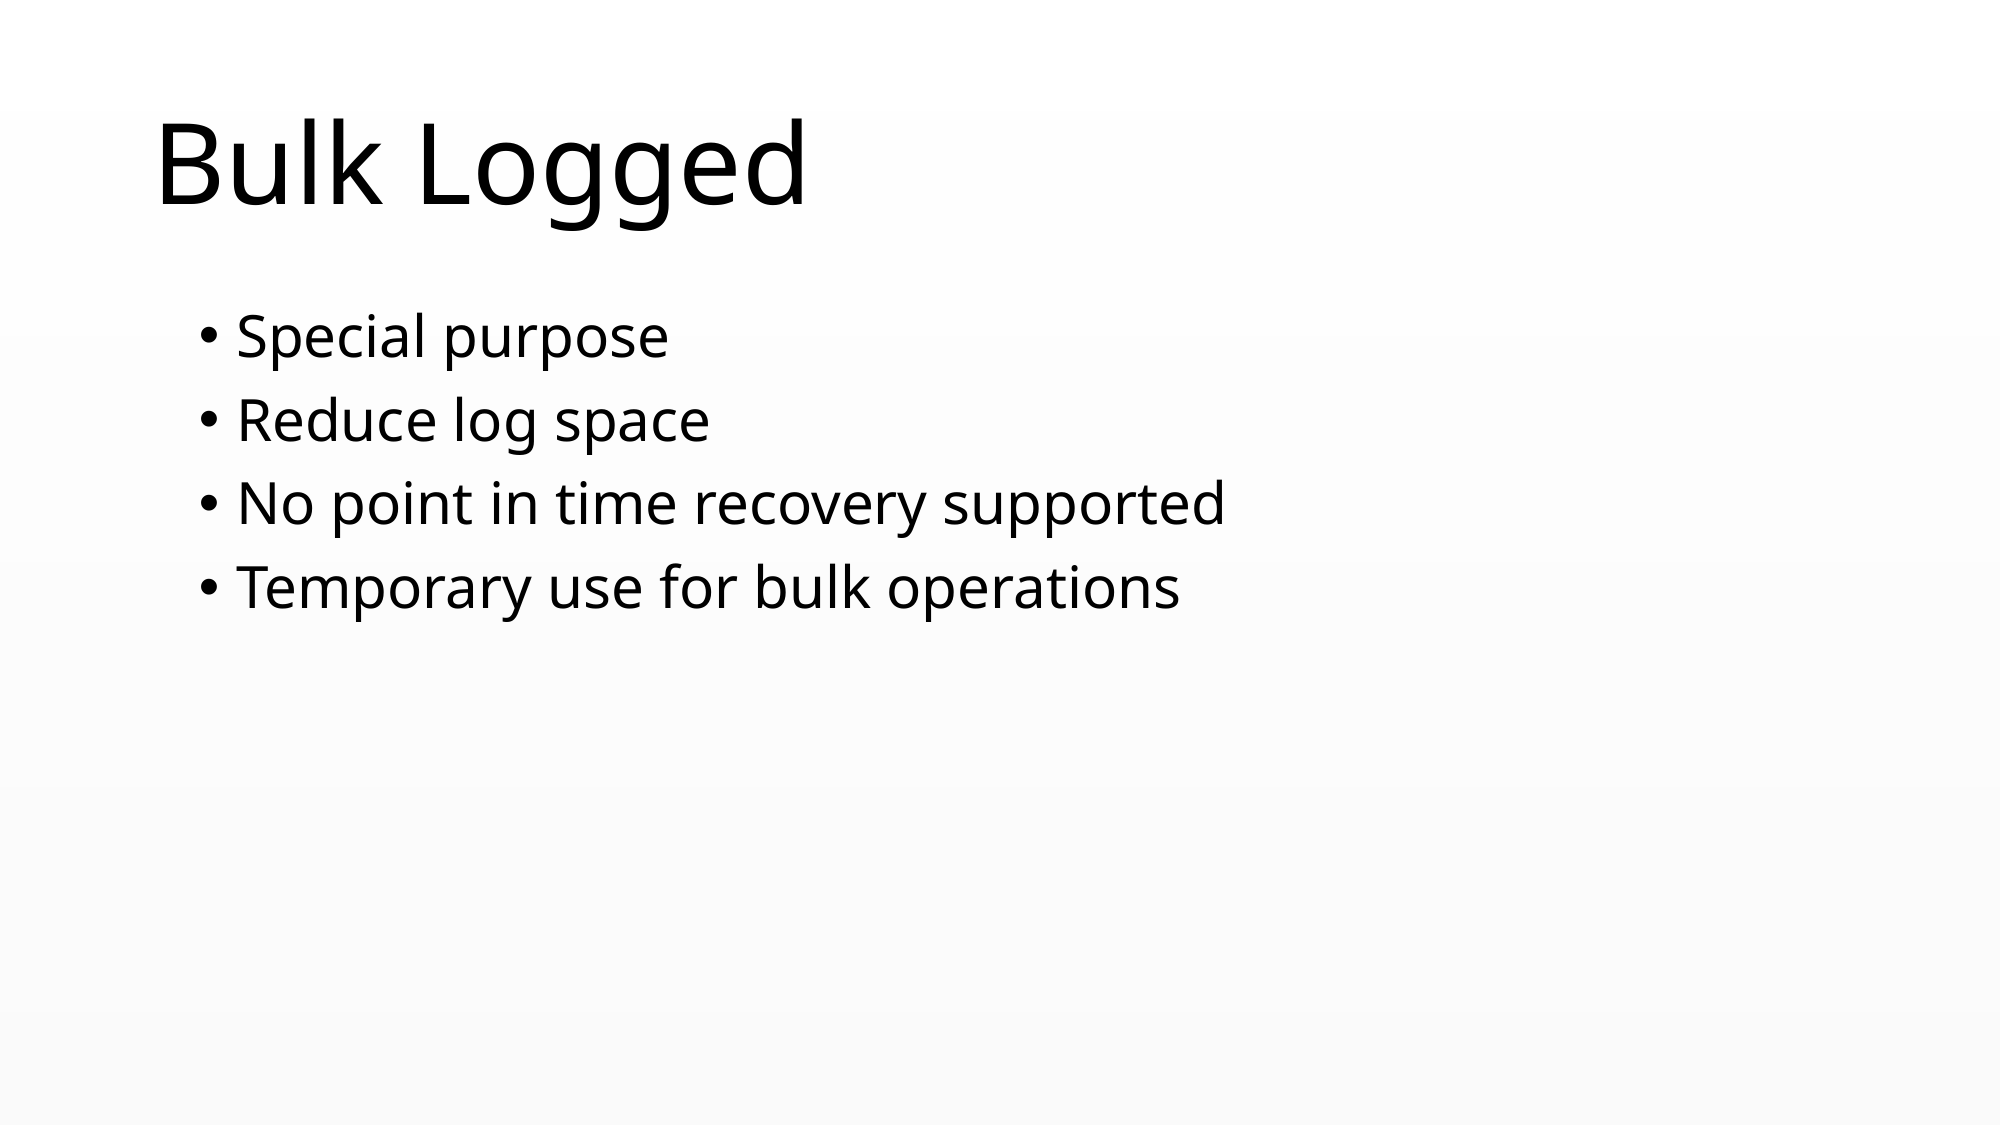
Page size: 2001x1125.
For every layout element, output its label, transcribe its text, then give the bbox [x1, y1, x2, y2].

list Special purpose Reduce log space No point in time recovery supported Temporary use for bulk operations [183, 299, 1863, 1014]
title Bulk Logged [137, 59, 1863, 278]
